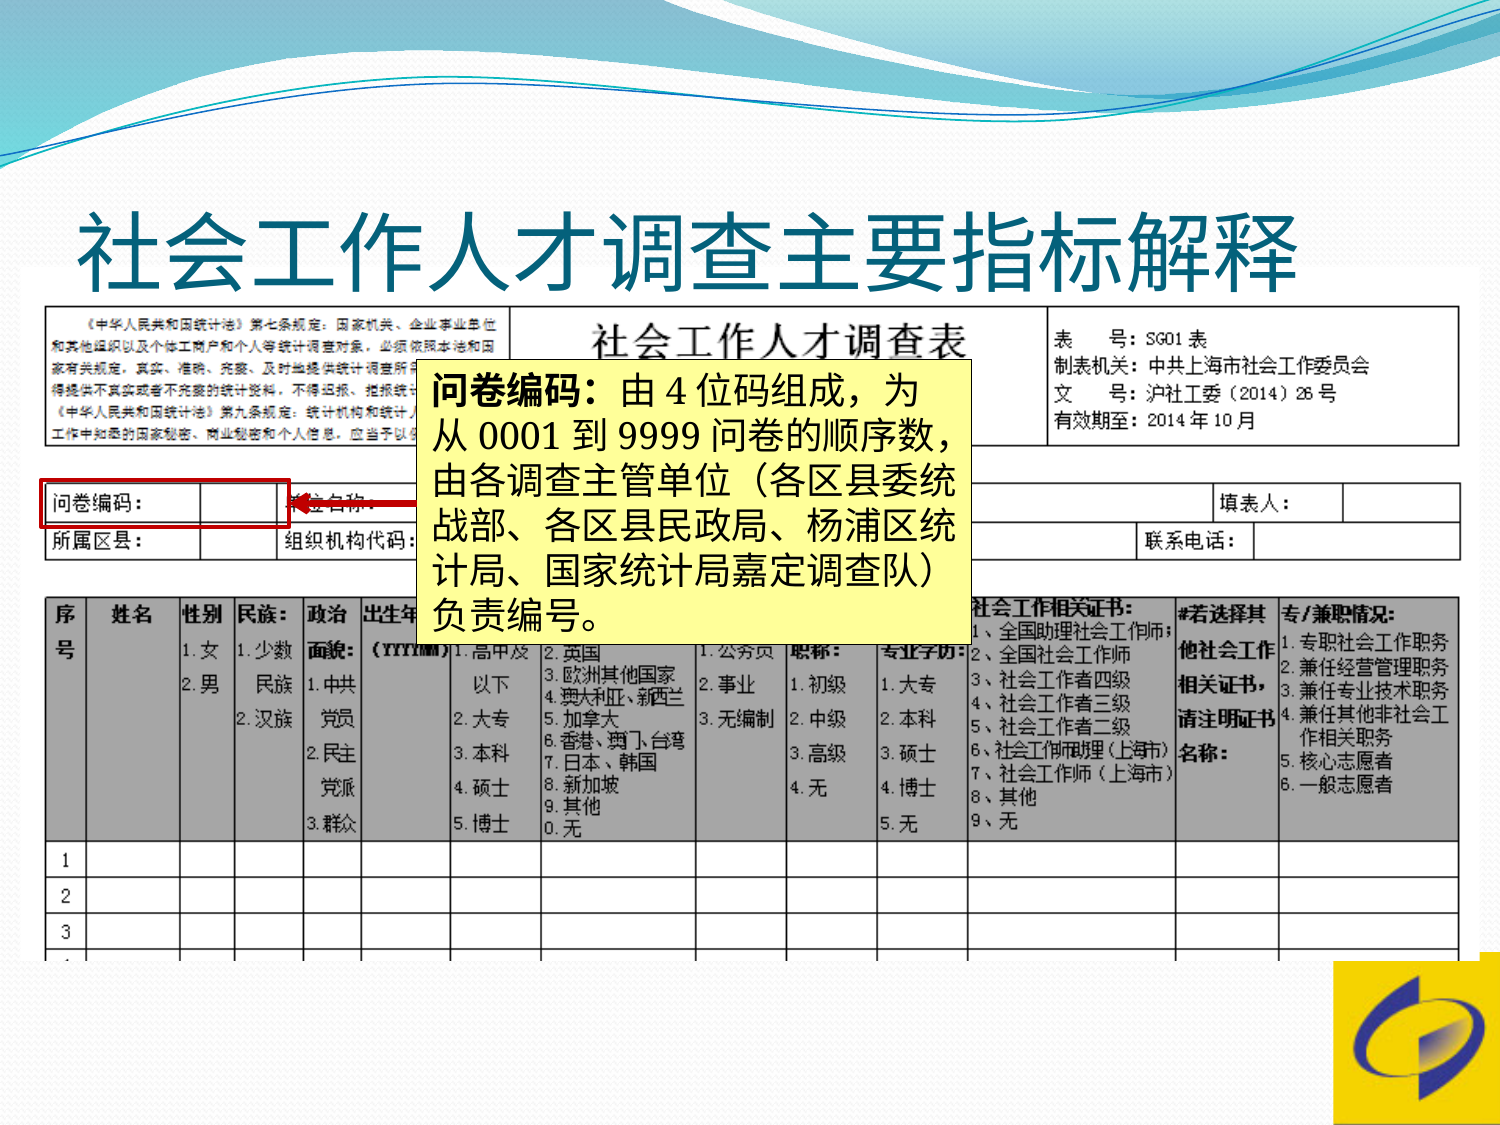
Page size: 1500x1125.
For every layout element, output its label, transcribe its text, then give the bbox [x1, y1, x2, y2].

picture [995, 274, 1023, 282]
picture [19, 266, 1480, 961]
picture [650, 266, 663, 272]
title 社会工作人才调查主要指标解释 [75, 115, 1425, 266]
picture [189, 266, 223, 281]
picture [891, 266, 919, 276]
picture [1153, 272, 1160, 285]
picture [623, 266, 632, 274]
picture [713, 266, 748, 273]
picture [1333, 952, 1500, 1125]
